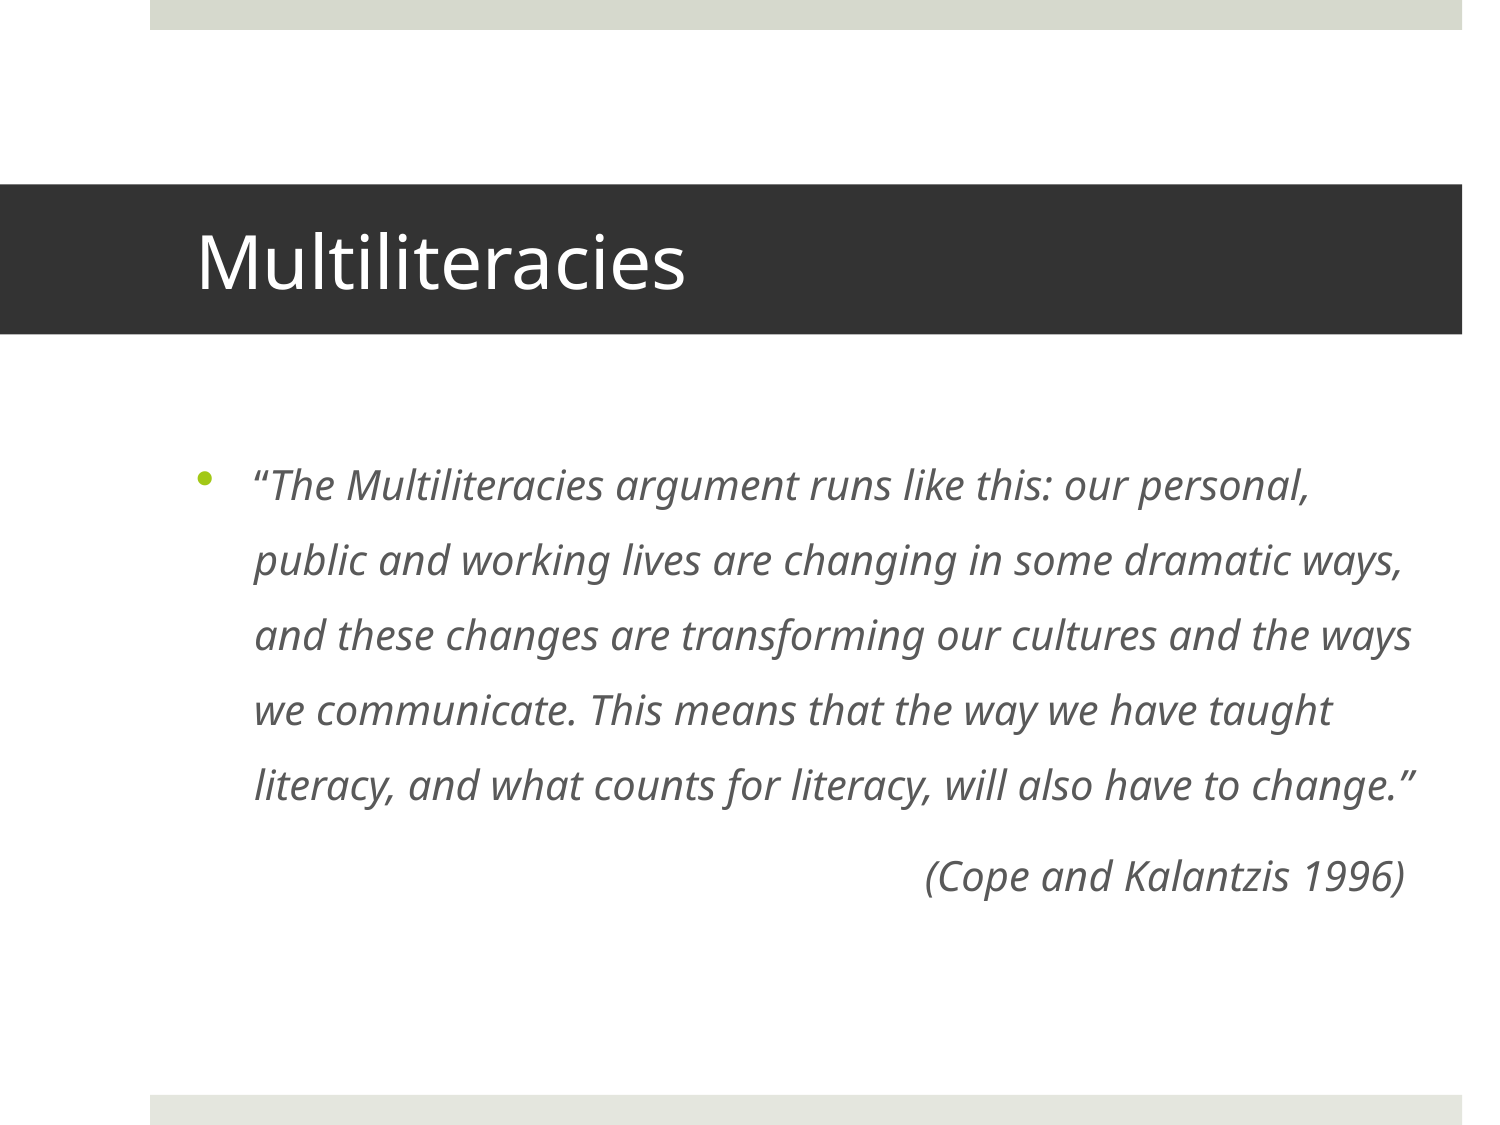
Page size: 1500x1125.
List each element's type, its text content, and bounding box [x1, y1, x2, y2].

title Multiliteracies [0, 184, 1463, 335]
list “The Multiliteracies argument runs like this: our personal, public and working lives are changing in some dramatic ways, and these changes are transforming our cultures and the ways we communicate. This means that the way we have taught literacy, and what counts for literacy, will also have to change.” (Cope and Kalantzis 1996) [182, 425, 1432, 1028]
